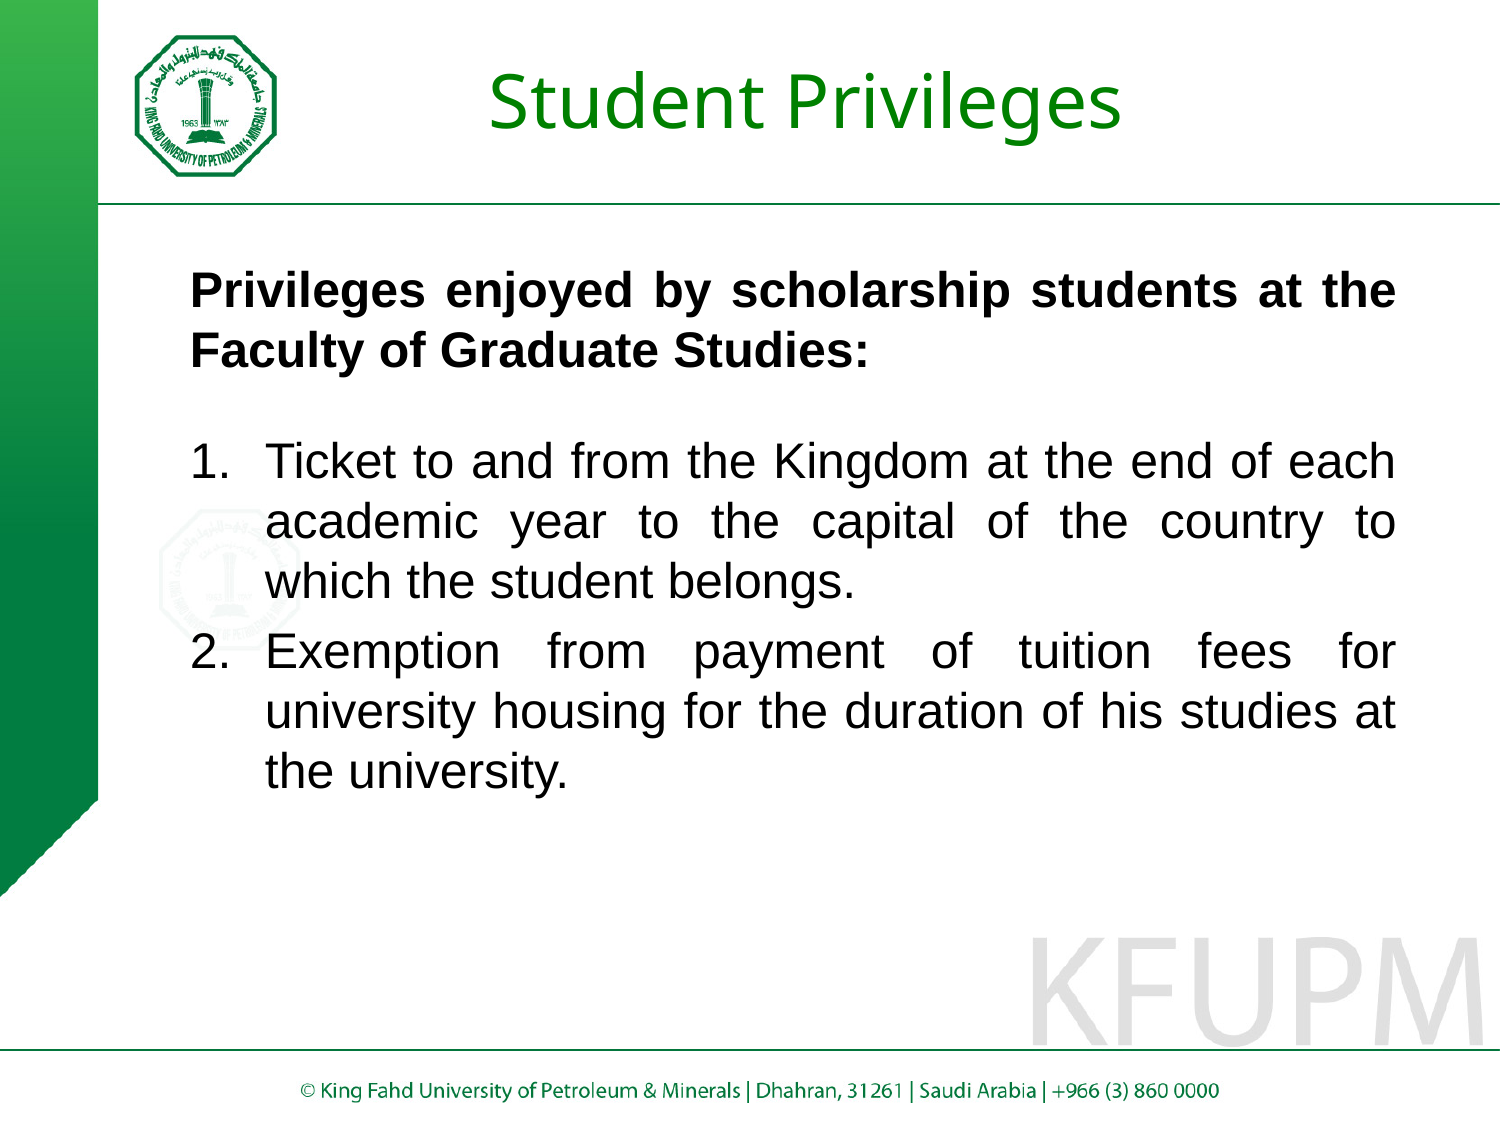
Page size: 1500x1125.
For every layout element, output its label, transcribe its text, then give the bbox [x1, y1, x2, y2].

title Student Privileges [237, 21, 1376, 176]
list Privileges enjoyed by scholarship students at the Faculty of Graduate Studies: Ticket to and from the Kingdom at the end of each academic year to the capital of the country to which the student belongs. Exemption from payment of tuition fees for university housing for the duration of his studies at the university. [174, 249, 1413, 926]
picture [0, 0, 1500, 1103]
